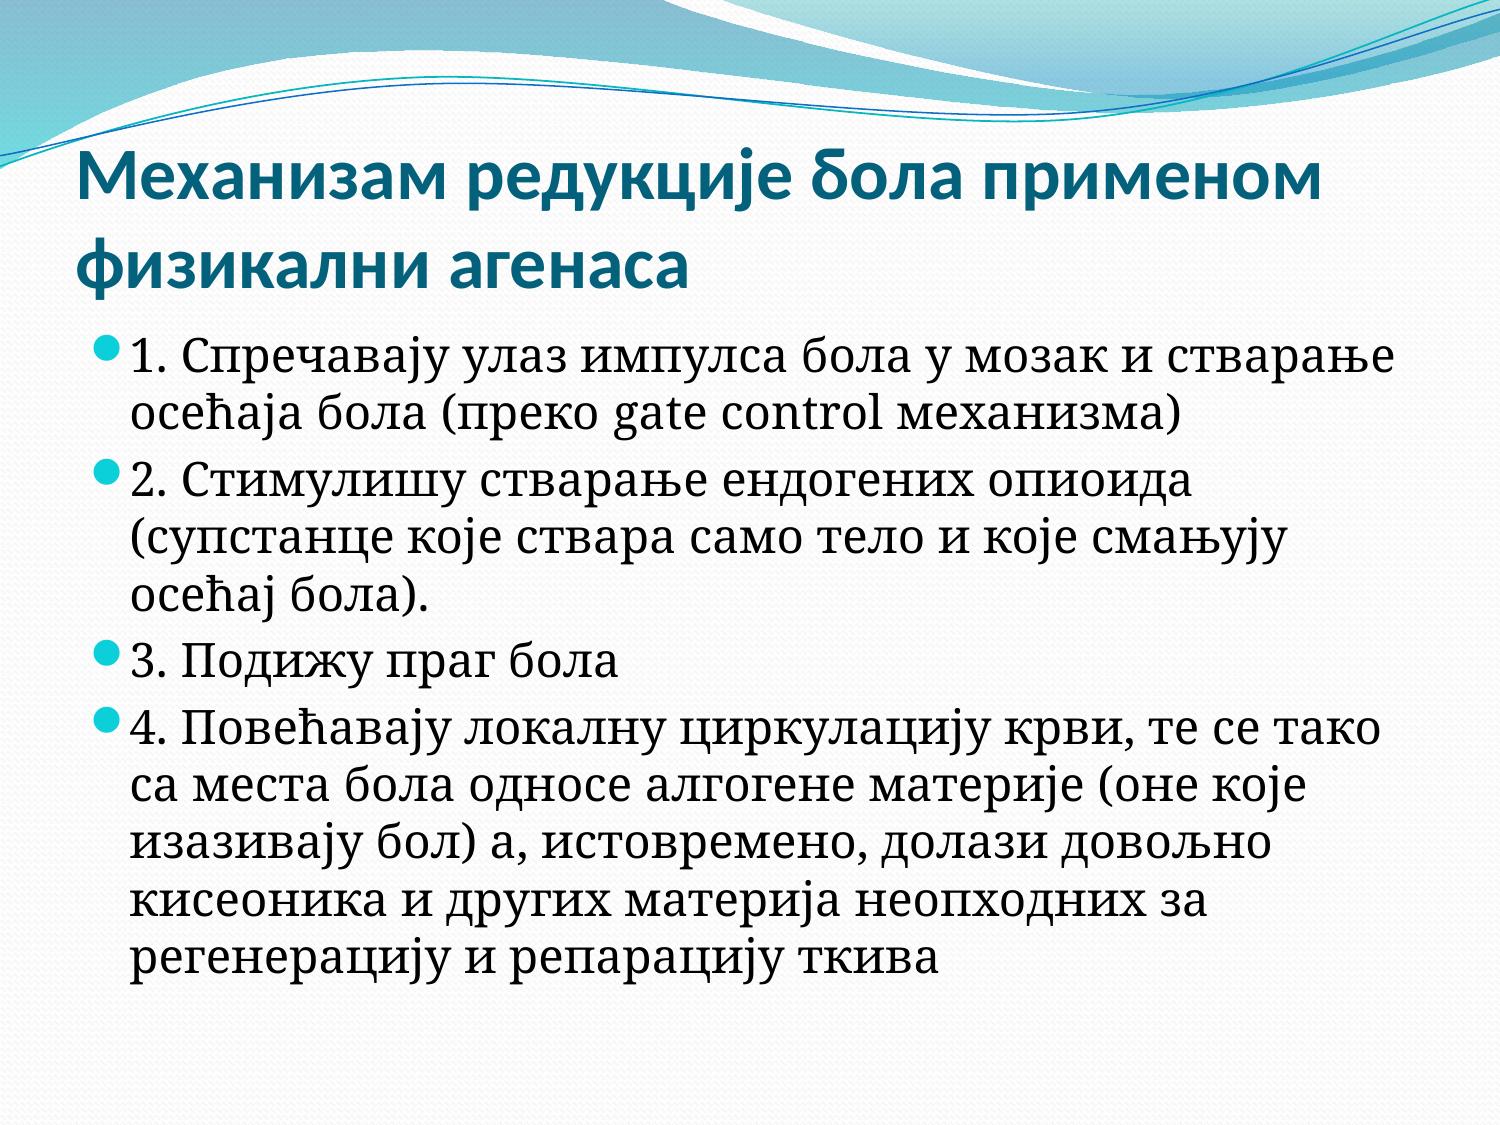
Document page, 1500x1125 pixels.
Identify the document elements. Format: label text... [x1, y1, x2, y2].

title Механизам редукције бола применом физикални агенаса [75, 115, 1425, 303]
list 1. Спречавају улаз импулса бола у мозак и стварање осећаја бола (преко gate control механизма) 2. Стимулишу стварање ендогених опиоида (супстанце које ствара само тело и које смањују осећај бола). 3. Подижу праг бола 4. Повећавају локалну циркулацију крви, те се тако са места бола односе алгогене материје (оне које изазивају бол) а, истовремено, долази довољно кисеоника и других материја неопходних за регенерацију и репарацију ткива [75, 317, 1425, 1038]
